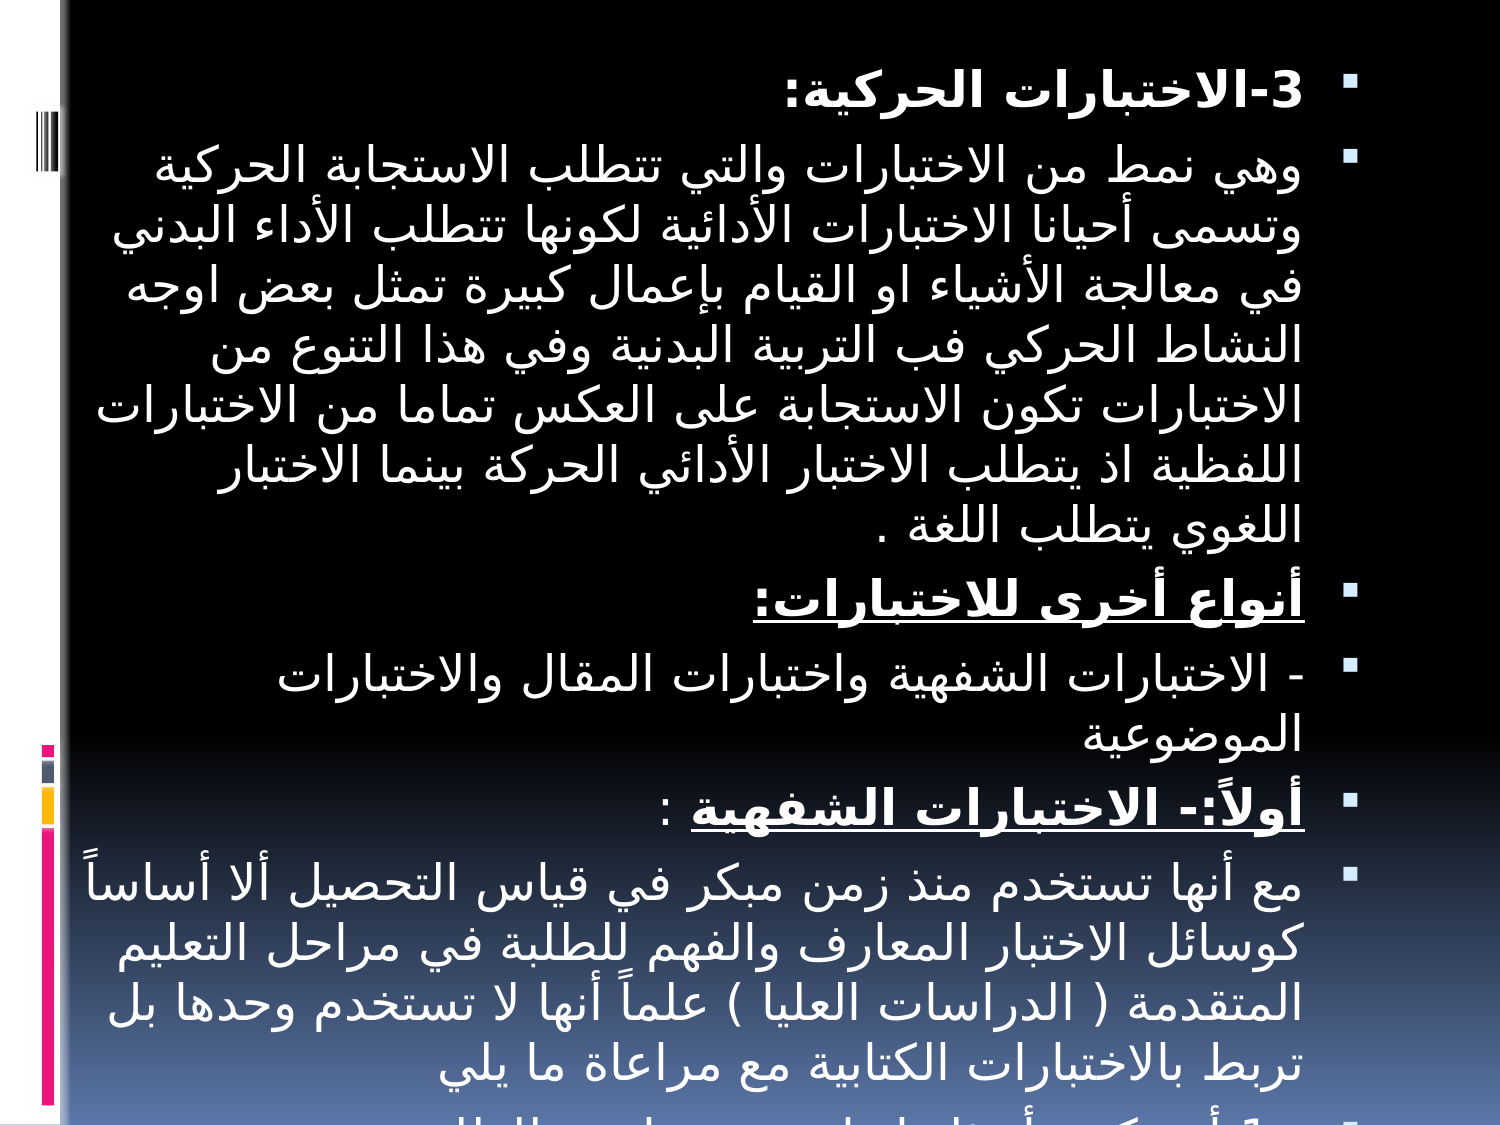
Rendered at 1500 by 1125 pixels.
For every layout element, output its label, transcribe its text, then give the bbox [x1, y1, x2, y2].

list 3-الاختبارات الحركية: وهي نمط من الاختبارات والتي تتطلب الاستجابة الحركية وتسمى أحيانا الاختبارات الأدائية لكونها تتطلب الأداء البدني في معالجة الأشياء او القيام بإعمال كبيرة تمثل بعض اوجه النشاط الحركي فب التربية البدنية وفي هذا التنوع من الاختبارات تكون الاستجابة على العكس تماما من الاختبارات اللفظية اذ يتطلب الاختبار الأدائي الحركة بينما الاختبار اللغوي يتطلب اللغة . أنواع أخرى للاختبارات: - الاختبارات الشفهية واختبارات المقال والاختبارات الموضوعية أولاً:- الاختبارات الشفهية : مع أنها تستخدم منذ زمن مبكر في قياس التحصيل ألا أساساً كوسائل الاختبار المعارف والفهم للطلبة في مراحل التعليم المتقدمة ( الدراسات العليا ) علماً أنها لا تستخدم وحدها بل تربط بالاختبارات الكتابية مع مراعاة ما يلي -1 أن تكون أسئلتها واضحة ومناسبة للطلبة -2 أن تكون أسئلتها متمشية مع طبيعة المادة الدراسية ومثيرة للتفكير -3 أن تجري هذه الامتحانات بدقة كاملة وفي وقت مناسب . [62, 50, 1388, 1125]
